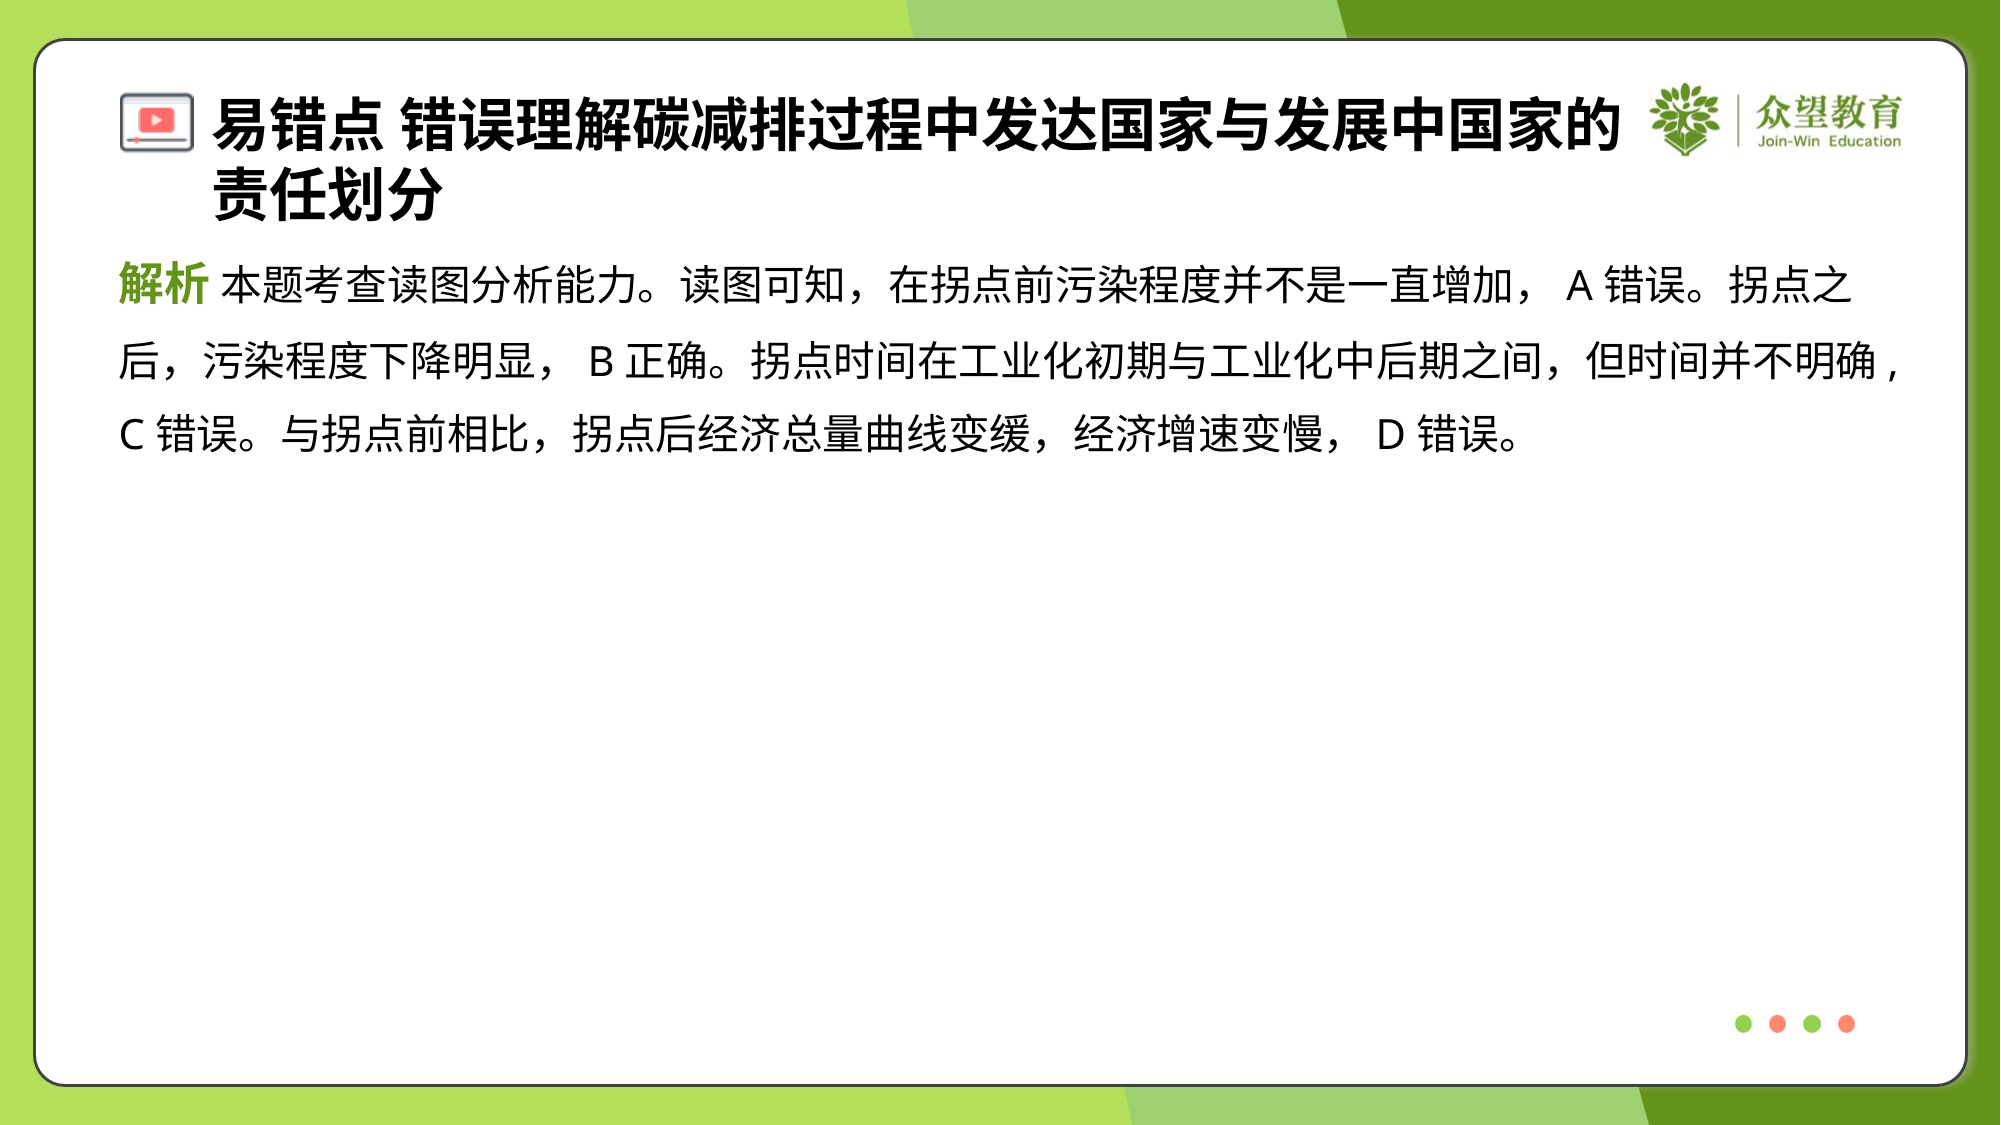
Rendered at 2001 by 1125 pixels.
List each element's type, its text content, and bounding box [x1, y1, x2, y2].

picture [0, 0, 2000, 1125]
text_box 解析 本题考查读图分析能力。读图可知，在拐点前污染程度并不是一直增加，A错误。拐点之 后，污染程度下降明显，B正确。拐点时间在工业化初期与工业化中后期之间，但时间并不明确, C错误。与拐点前相比，拐点后经济总量曲线变缓，经济增速变慢，D错误。 [118, 232, 1883, 451]
